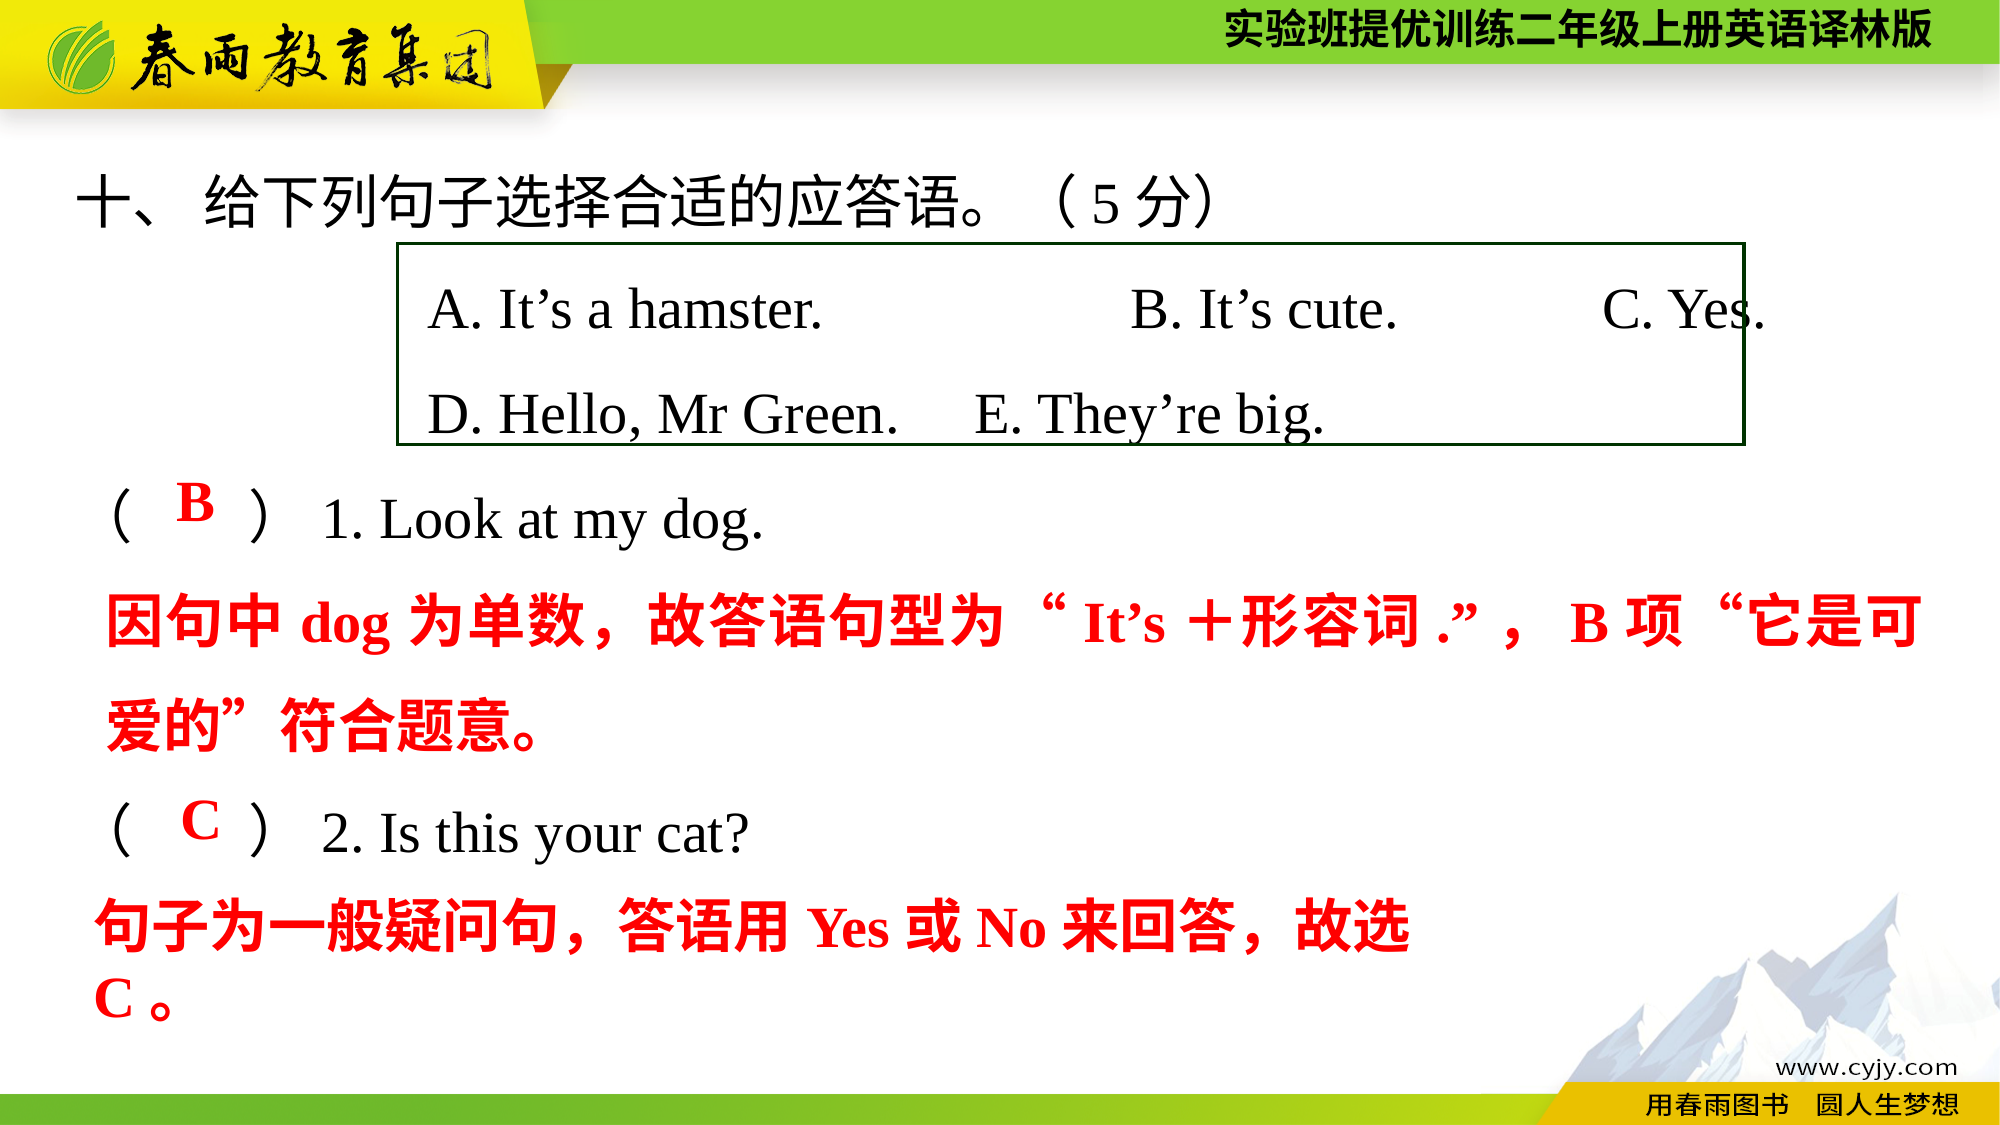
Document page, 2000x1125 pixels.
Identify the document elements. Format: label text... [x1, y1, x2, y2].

picture [0, 0, 2000, 1125]
list 十、 给下列句子选择合适的应答语。（5分） A. It’s a hamster. B. It’s cute. C. Yes. D. Hello, Mr Green. E. They’re big. （ ）1. Look at my dog. （ ）2. Is this your cat? [59, 122, 1944, 880]
text_box C [165, 773, 238, 859]
text_box 因句中dog为单数，故答语句型为“It’s＋形容词.”，B项“它是可爱的”符合题意。 [90, 541, 1939, 767]
text_box 句子为一般疑问句，答语用Yes或No来回答，故选C。 [78, 881, 1496, 1037]
text_box [397, 243, 1745, 445]
text_box B [161, 456, 231, 541]
